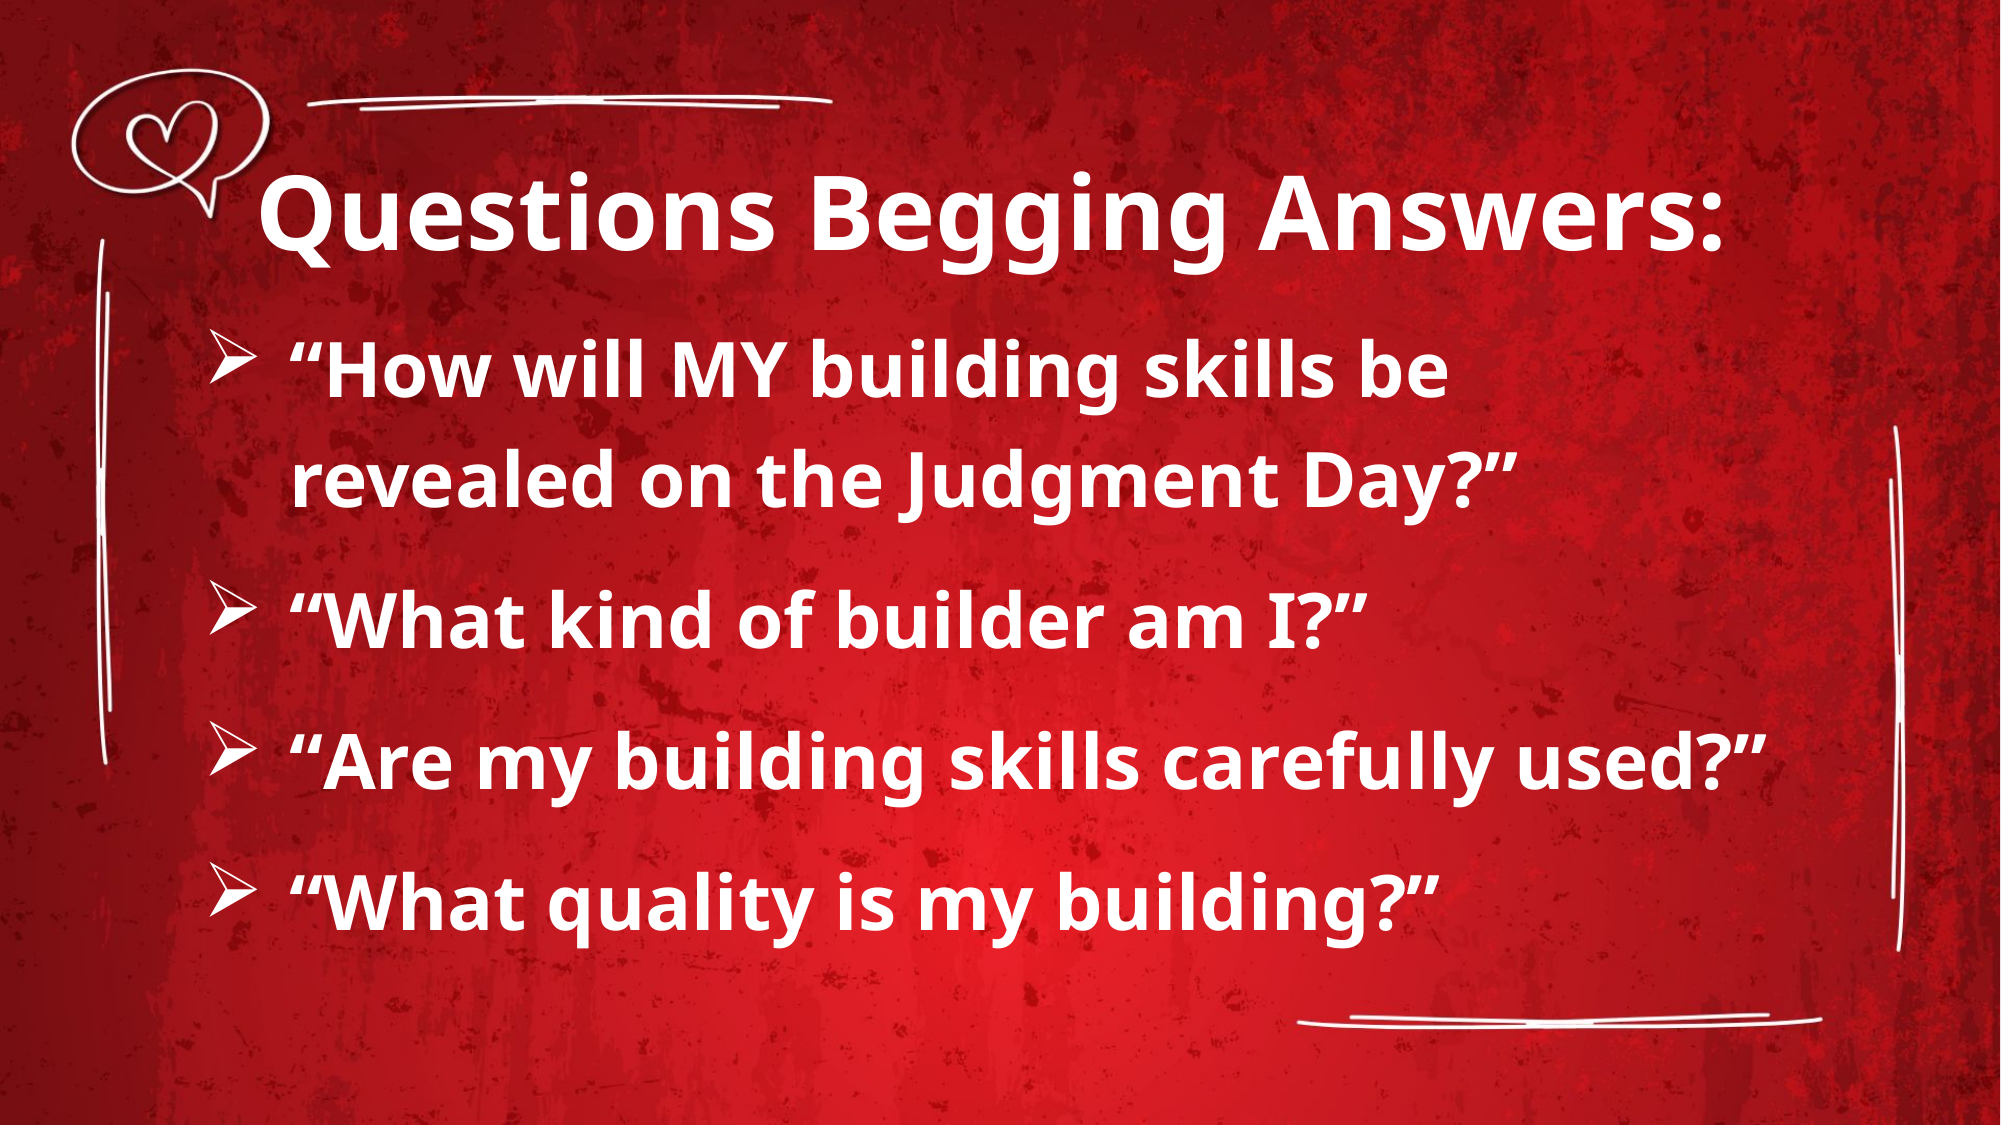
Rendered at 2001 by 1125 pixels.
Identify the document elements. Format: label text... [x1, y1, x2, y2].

picture [0, 0, 2001, 1125]
list Questions Begging Answers: “How will MY building skills be revealed on the Judgment Day?” “What kind of builder am I?” “Are my building skills carefully used?” “What quality is my building?” [188, 95, 1796, 997]
